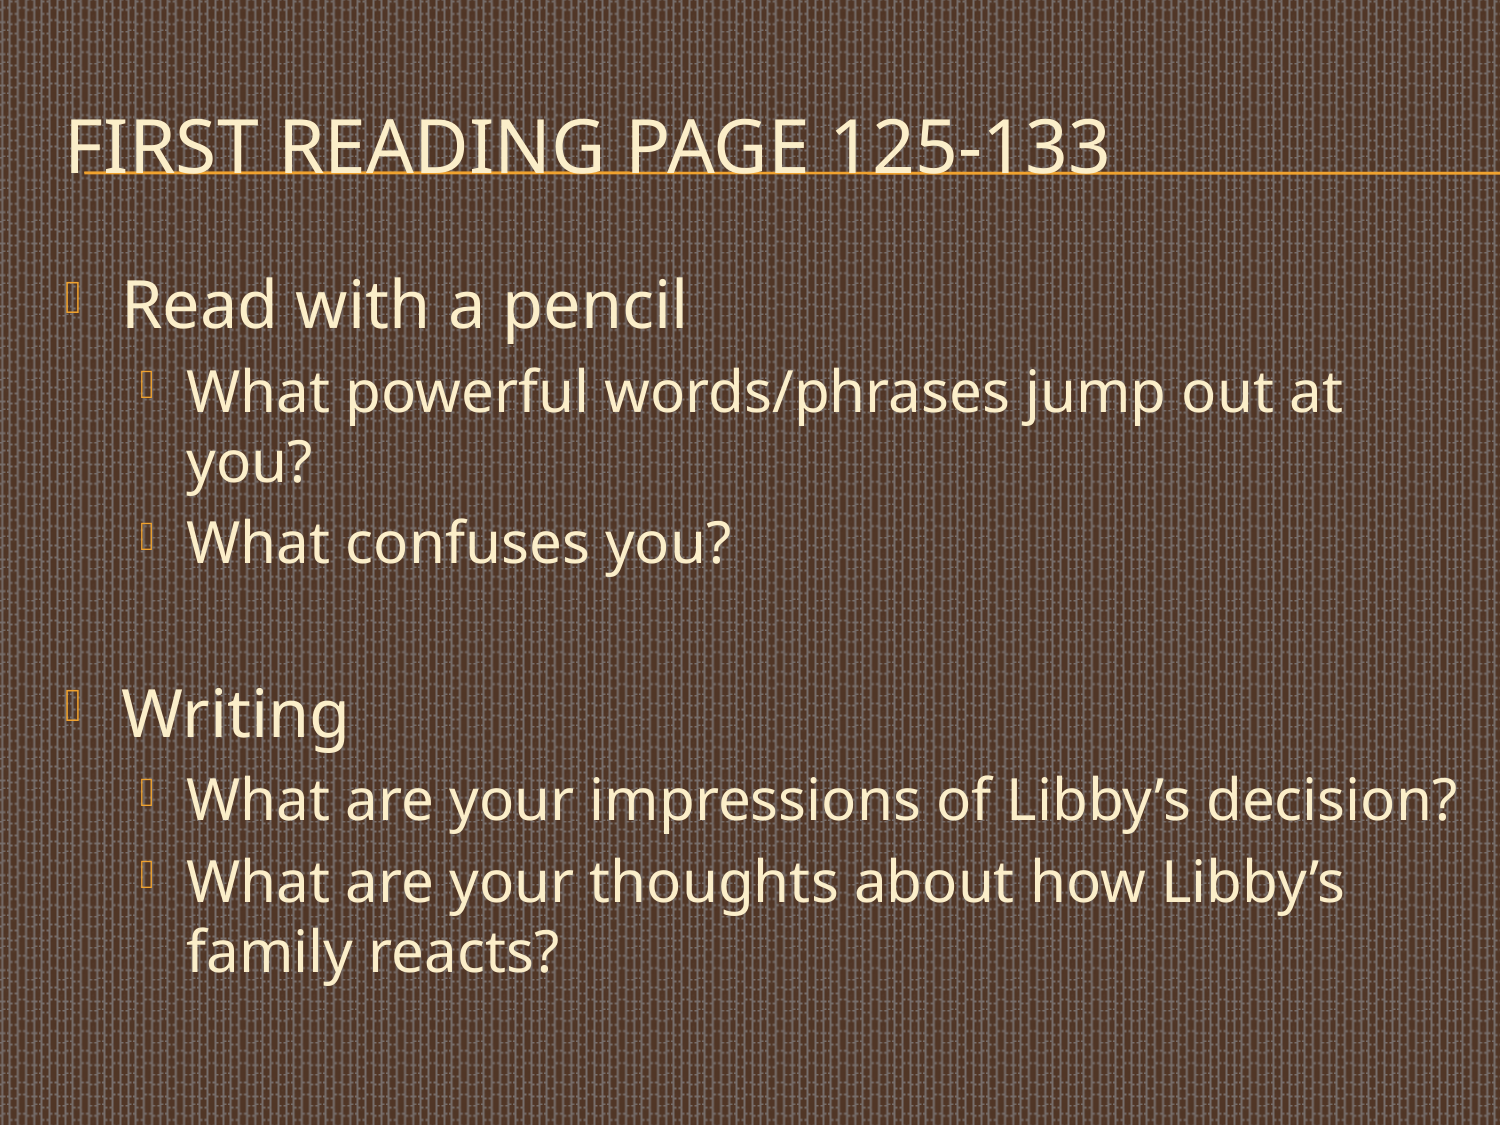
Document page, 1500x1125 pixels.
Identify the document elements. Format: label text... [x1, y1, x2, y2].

title First Reading Page 125-133 [50, 75, 1475, 213]
list Read with a pencil What powerful words/phrases jump out at you? What confuses you? Writing What are your impressions of Libby’s decision? What are your thoughts about how Libby’s family reacts? [50, 254, 1475, 998]
